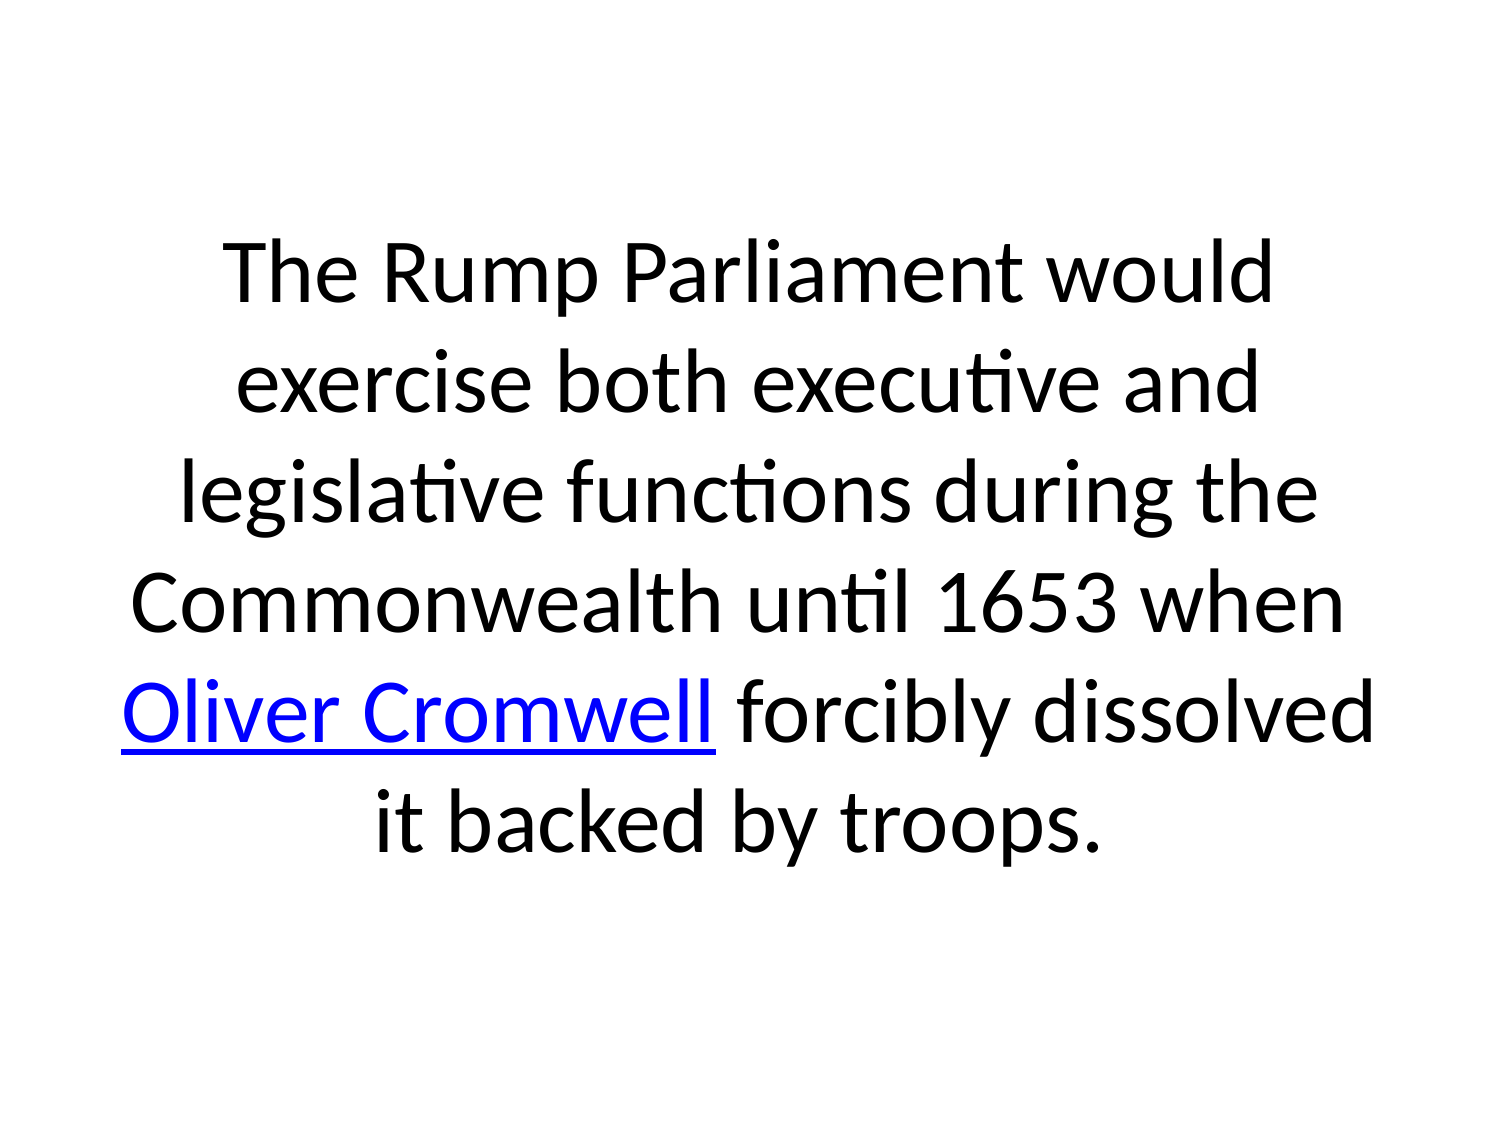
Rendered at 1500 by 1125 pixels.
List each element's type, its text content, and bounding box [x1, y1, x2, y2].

title The Rump Parliament would exercise both executive and legislative functions during the Commonwealth until 1653 when Oliver Cromwell forcibly dissolved it backed by troops. [74, 44, 1426, 1038]
